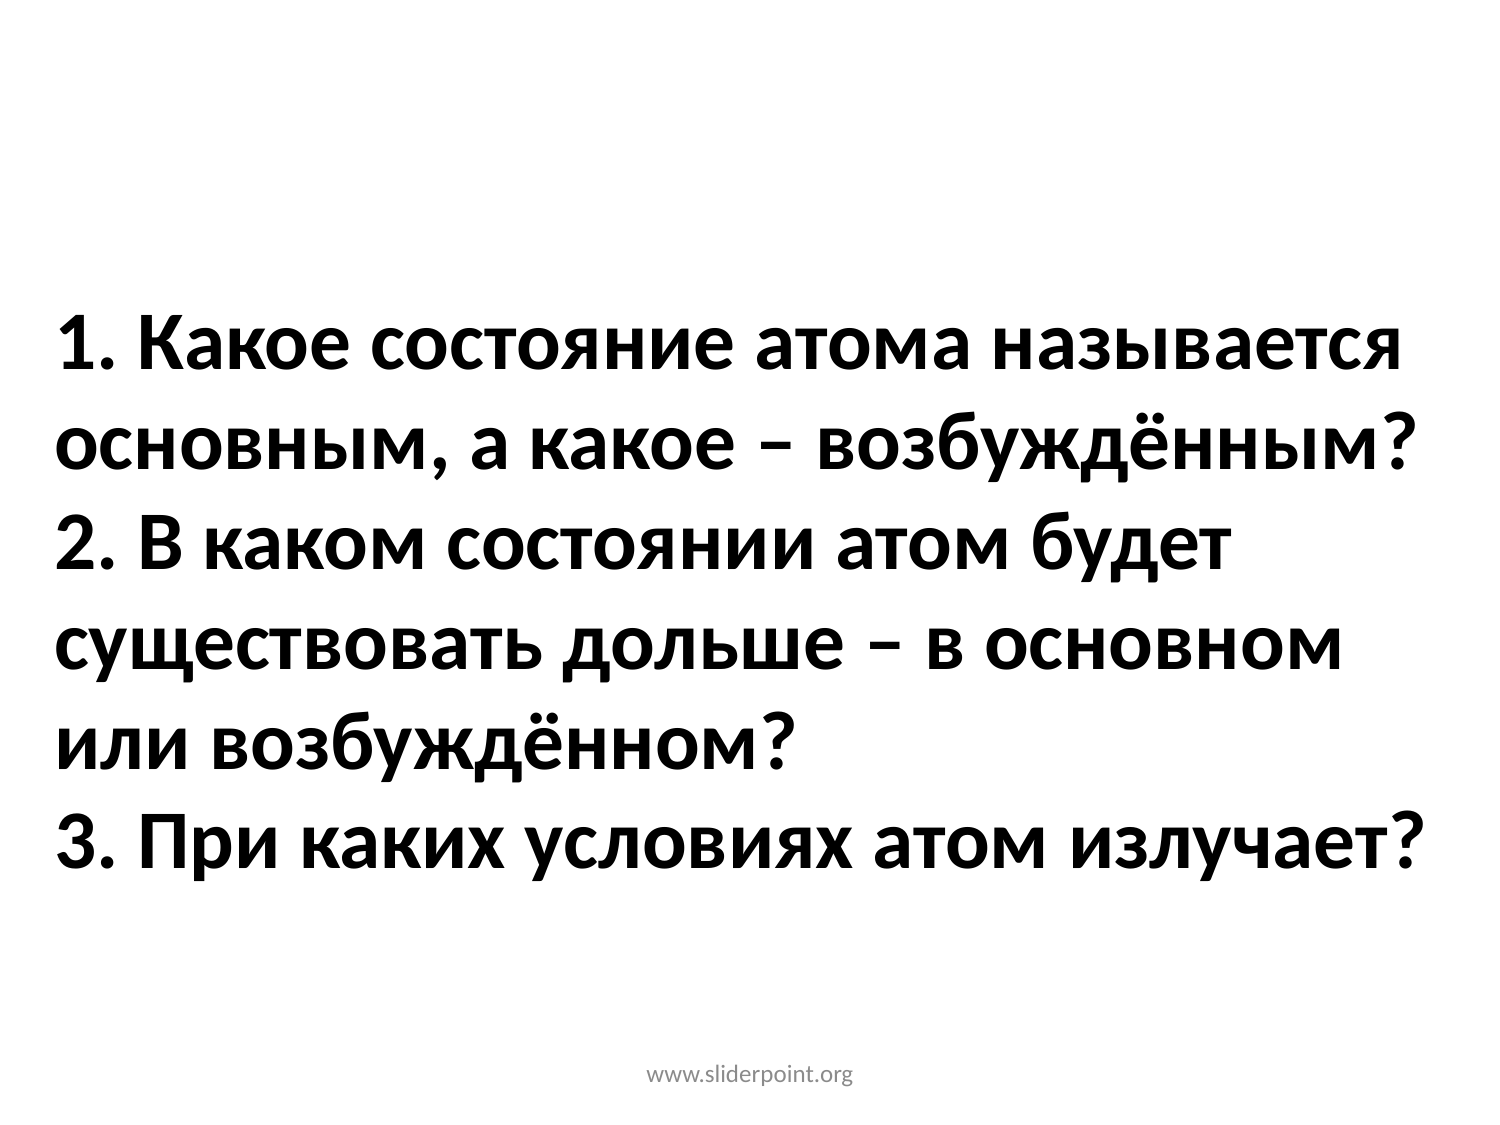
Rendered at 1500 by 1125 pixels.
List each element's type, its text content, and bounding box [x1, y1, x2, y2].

title 1. Какое состояние атома называется основным, а какое – возбуждённым? 2. В каком состоянии атом будет существовать дольше – в основном или возбуждённом? 3. При каких условиях атом излучает? [23, 128, 1500, 1043]
footer www.sliderpoint.org [512, 1042, 988, 1103]
